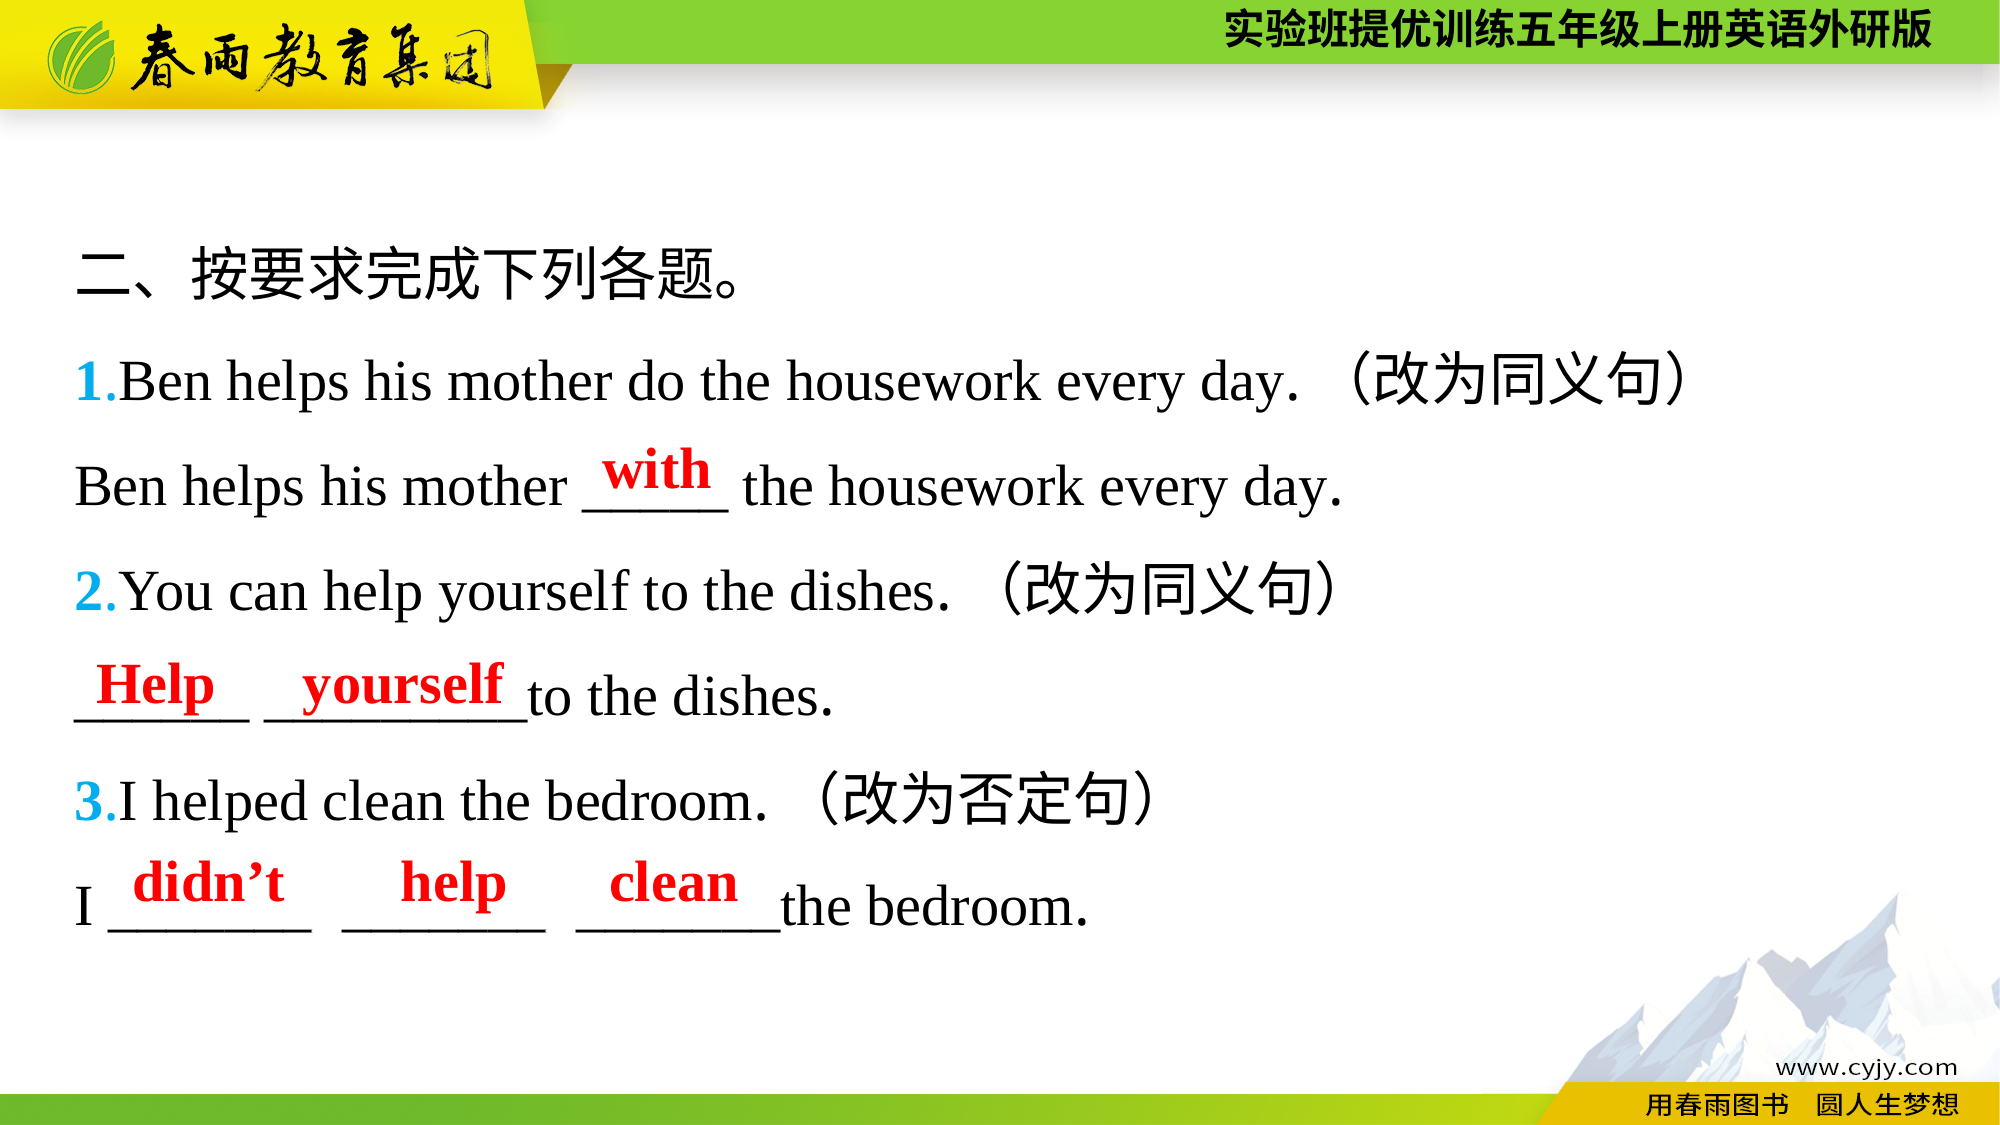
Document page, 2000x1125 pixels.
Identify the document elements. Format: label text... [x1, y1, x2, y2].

text_box didn’t help clean [117, 835, 755, 921]
list 二、按要求完成下列各题。 1.Ben helps his mother do the housework every day.（改为同义句） Ben helps his mother _____ the housework every day. 2.You can help yourself to the dishes.（改为同义句） ______ _________to the dishes. 3.I helped clean the bedroom.（改为否定句） I _______________________the bedroom. [59, 195, 1944, 953]
picture [0, 0, 2000, 1125]
text_box Help yourself [81, 602, 520, 723]
text_box with [587, 422, 728, 508]
